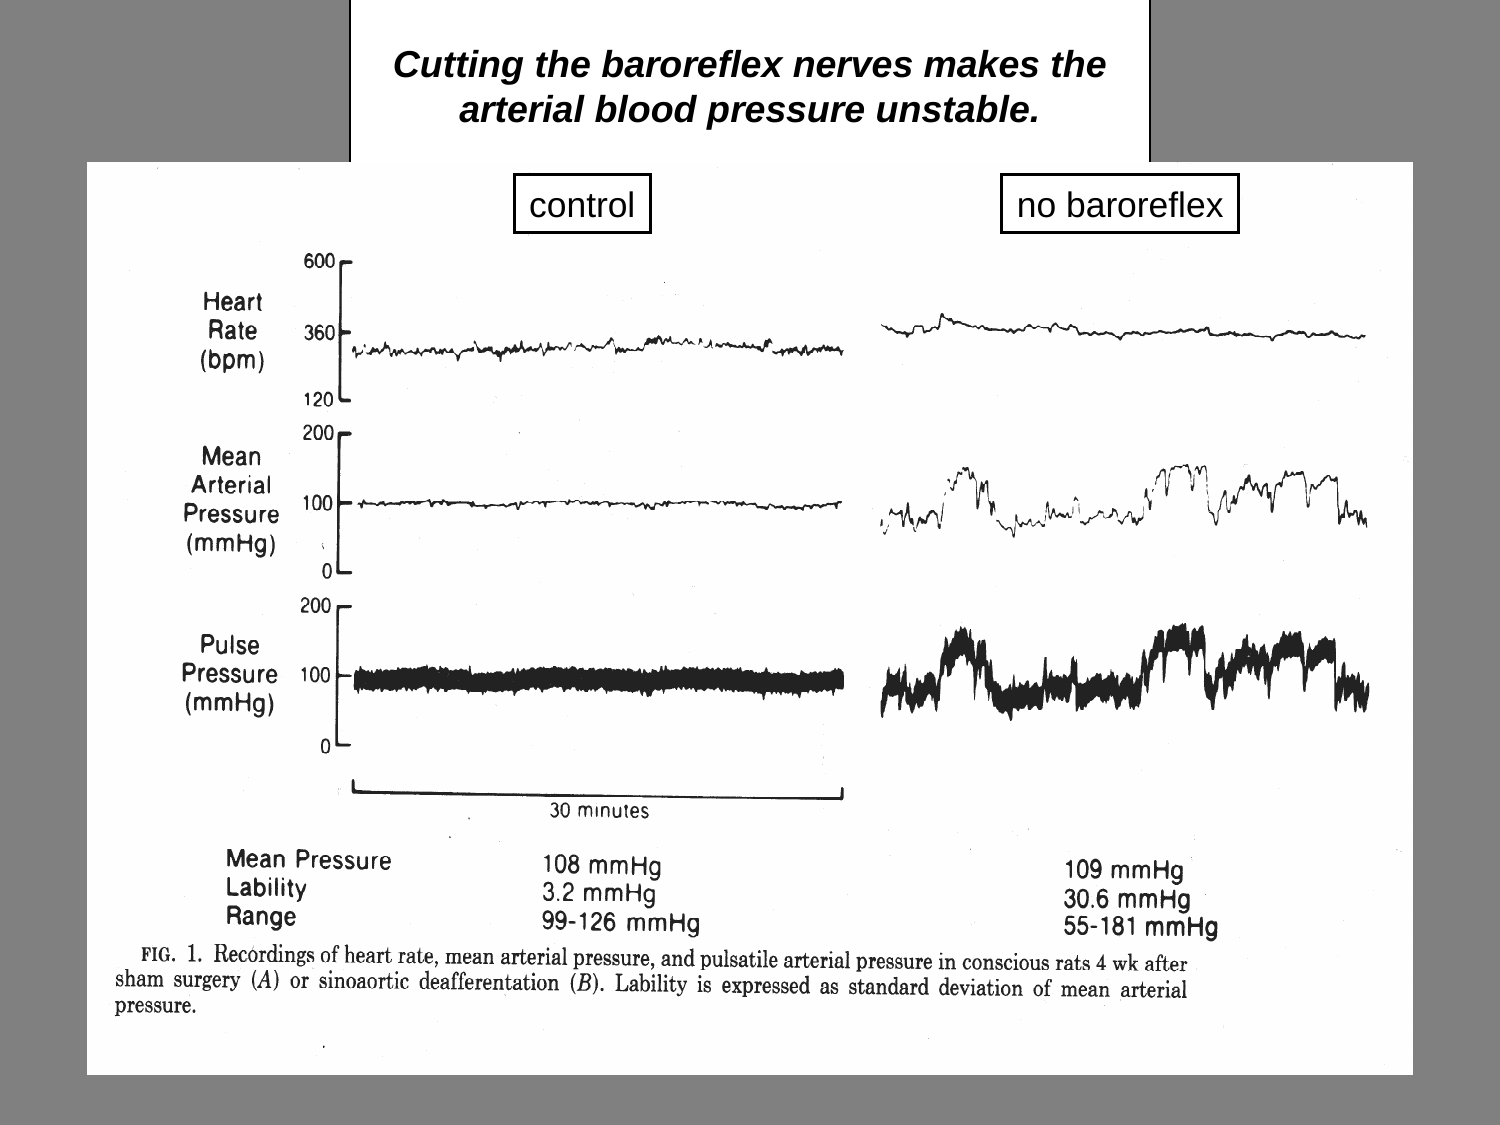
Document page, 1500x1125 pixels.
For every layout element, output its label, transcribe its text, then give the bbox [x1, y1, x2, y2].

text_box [87, 162, 1413, 1076]
title Cutting the baroreflex nerves makes the arterial blood pressure unstable. [349, 0, 1151, 160]
